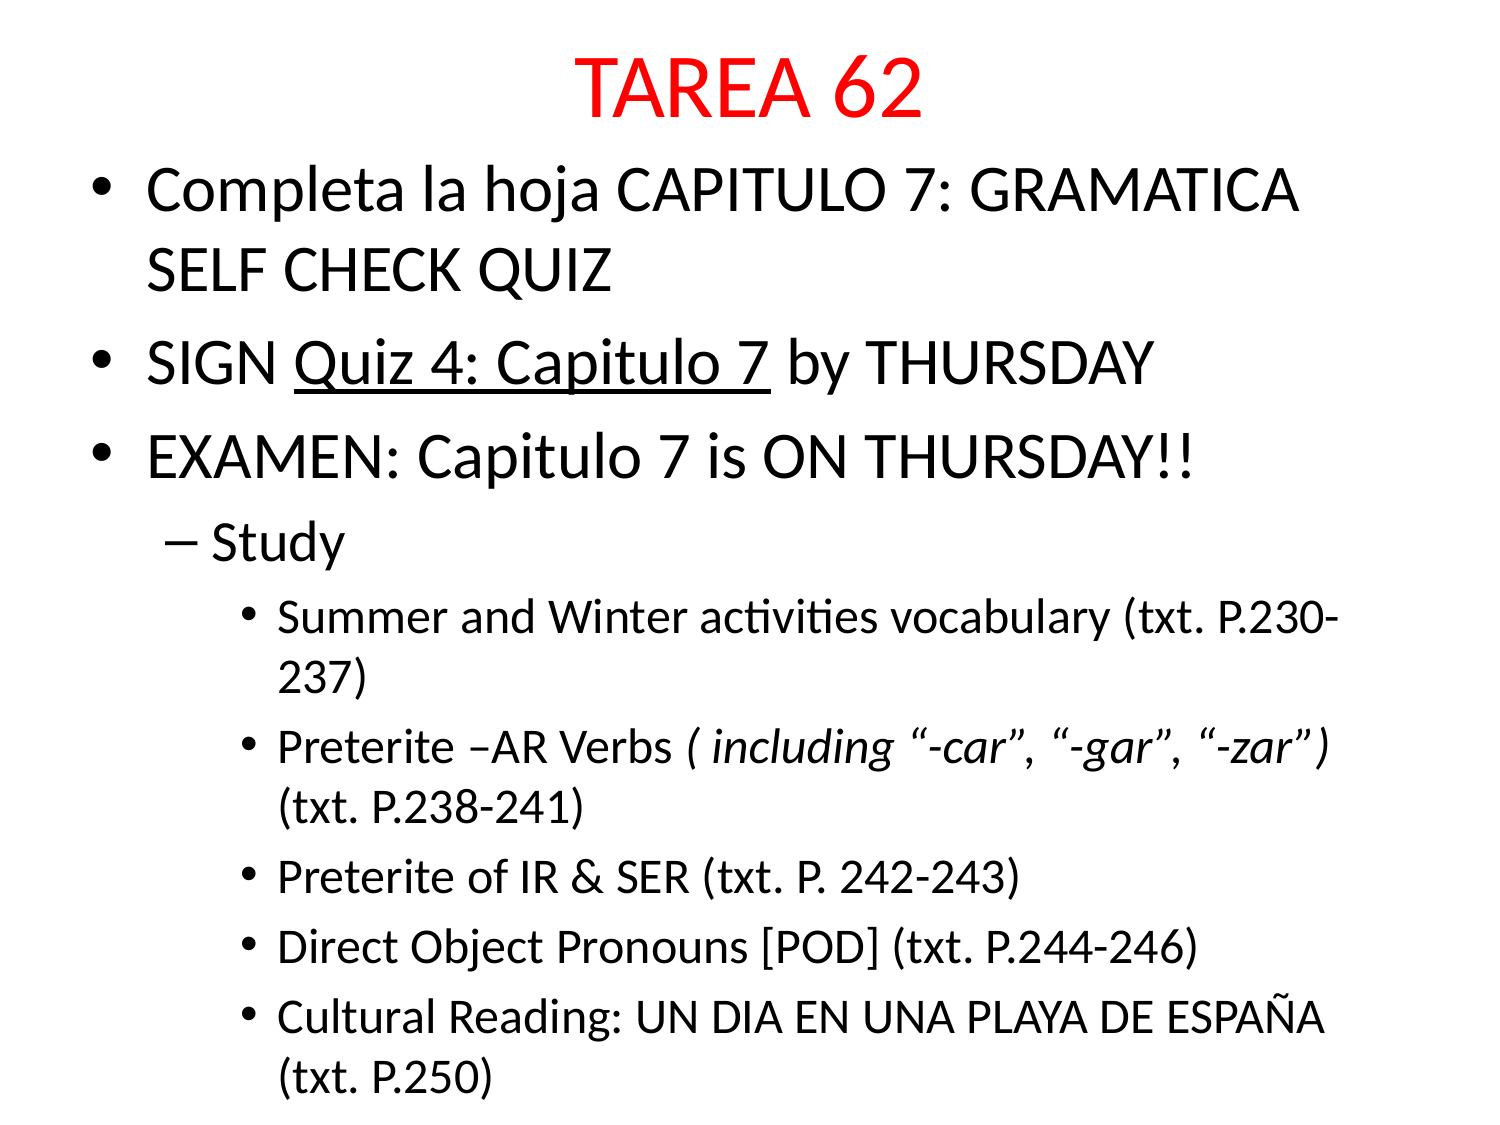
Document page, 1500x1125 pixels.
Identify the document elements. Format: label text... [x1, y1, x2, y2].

title TAREA 62 [75, 0, 1425, 137]
list Completa la hoja CAPITULO 7: GRAMATICA SELF CHECK QUIZ SIGN Quiz 4: Capitulo 7 by THURSDAY EXAMEN: Capitulo 7 is ON THURSDAY!! Study Summer and Winter activities vocabulary (txt. P.230-237) Preterite –AR Verbs ( including “-car”, “-gar”, “-zar”) (txt. P.238-241) Preterite of IR & SER (txt. P. 242-243) Direct Object Pronouns [POD] (txt. P.244-246) Cultural Reading: UN DIA EN UNA PLAYA DE ESPAÑA (txt. P.250) [75, 137, 1425, 880]
